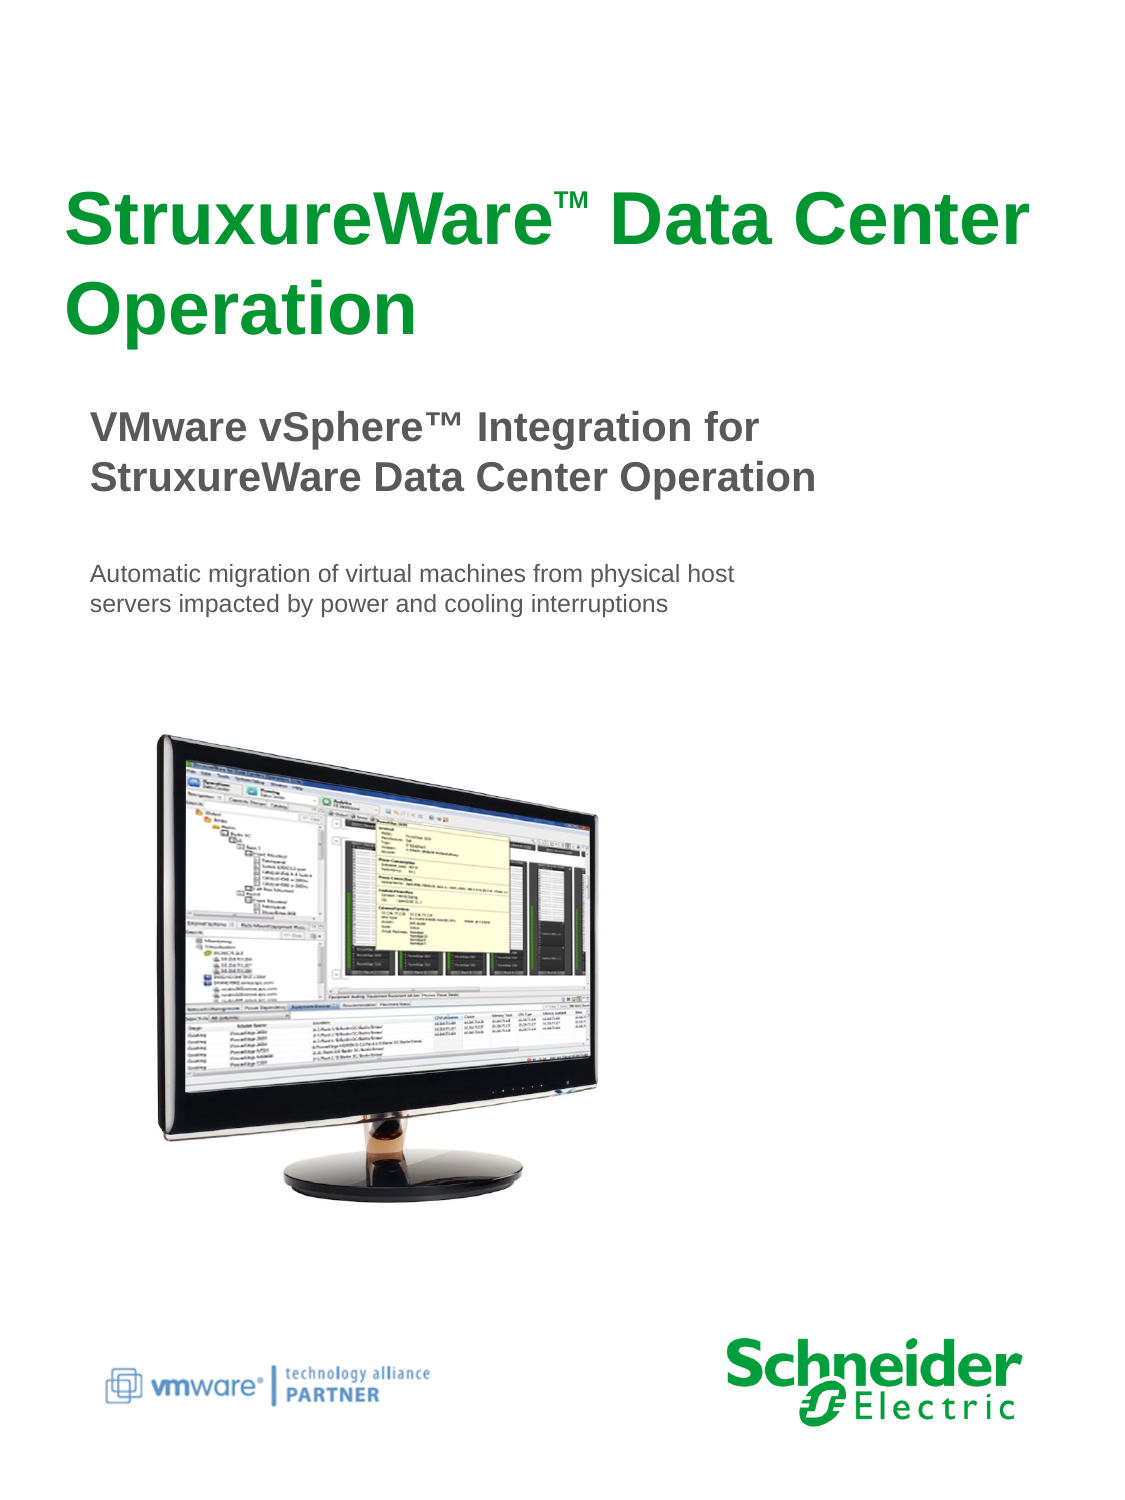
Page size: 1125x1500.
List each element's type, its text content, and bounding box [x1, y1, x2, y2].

picture [102, 1362, 438, 1413]
text_box StruxureWareTM Data Center Operation [50, 162, 1075, 375]
text_box Automatic migration of virtual machines from physical host servers impacted by power and cooling interruptions [74, 549, 813, 688]
picture [112, 717, 642, 1220]
picture [725, 1337, 1024, 1427]
text_box VMware vSphere™ Integration for StruxureWare Data Center Operation [74, 392, 900, 507]
